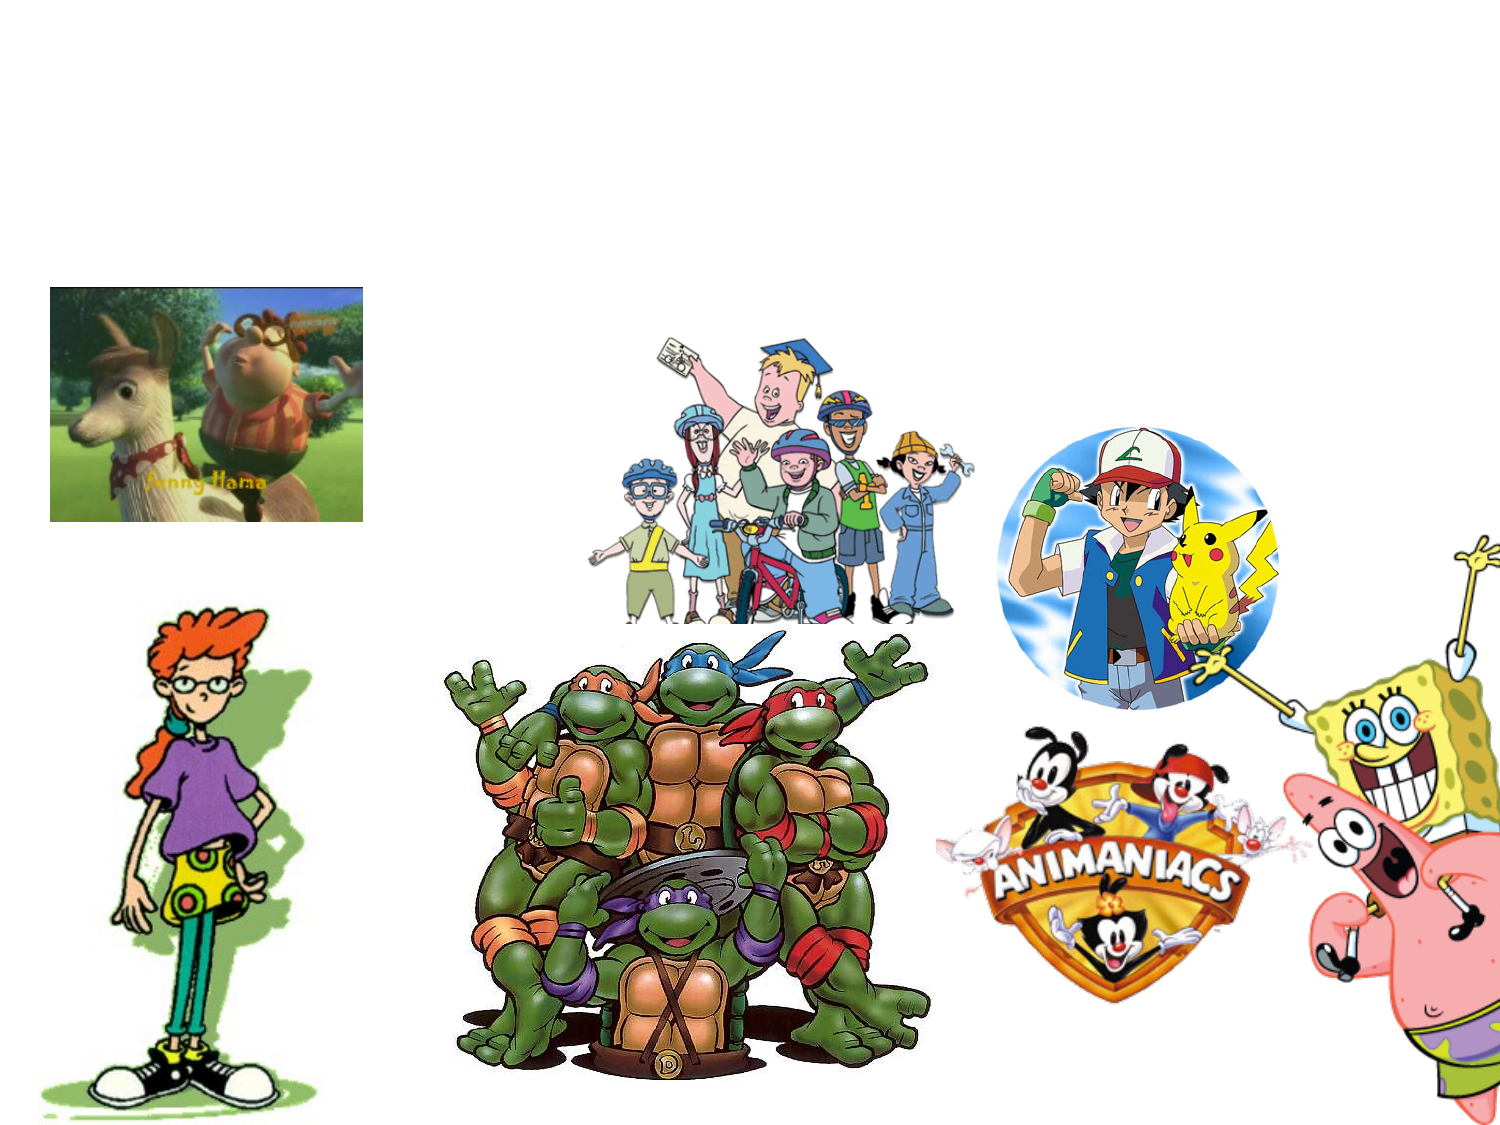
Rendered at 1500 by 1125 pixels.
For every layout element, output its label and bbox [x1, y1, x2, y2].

picture [37, 599, 326, 1125]
picture [49, 287, 363, 523]
picture [437, 299, 1500, 1125]
